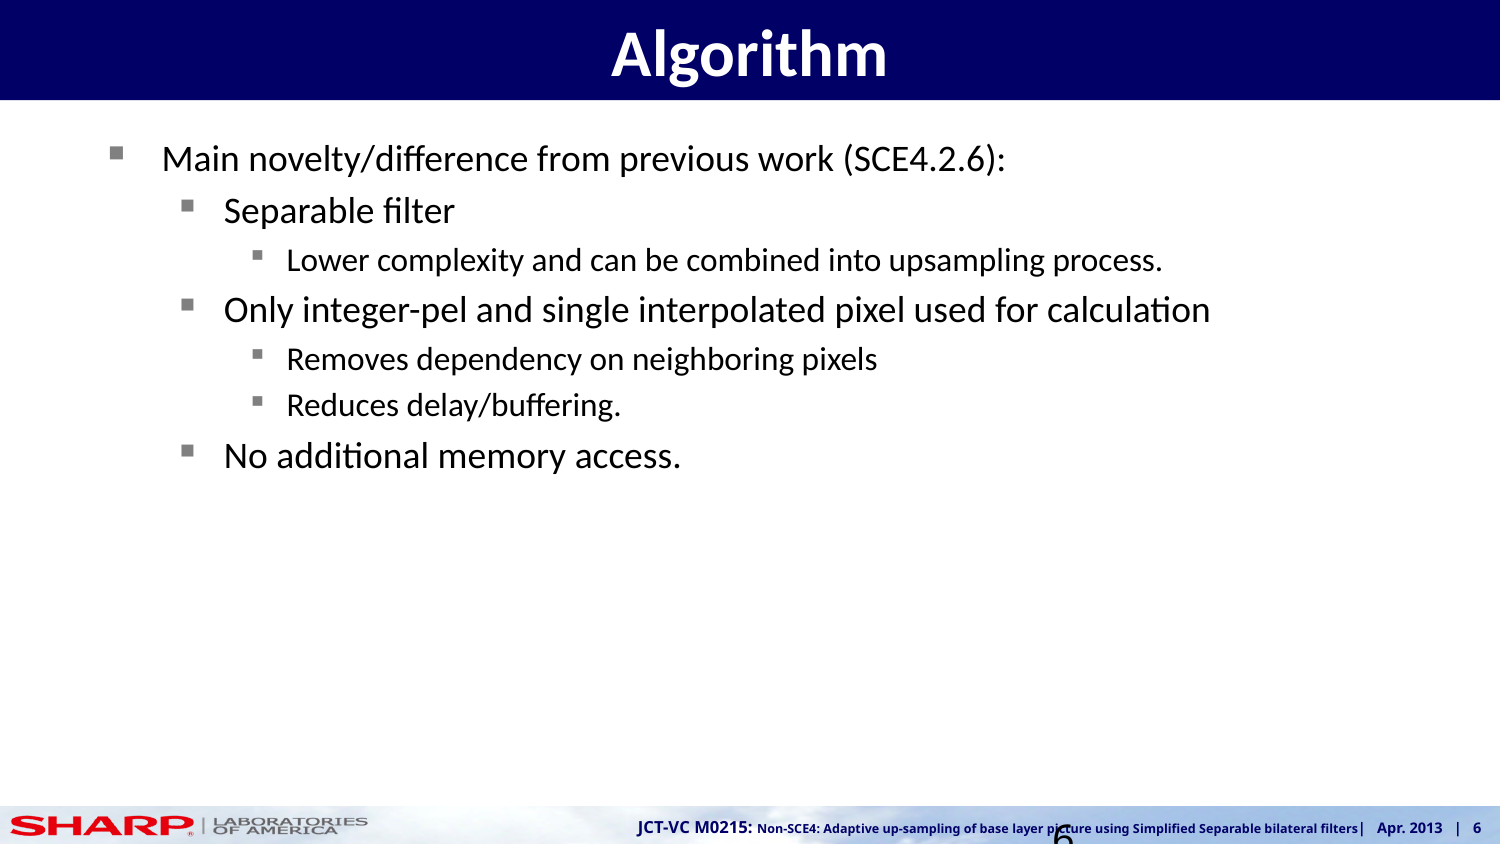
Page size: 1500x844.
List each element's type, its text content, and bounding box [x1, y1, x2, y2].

picture [1026, 806, 1037, 844]
picture [0, 806, 549, 844]
title Algorithm [17, 0, 1484, 101]
picture [1225, 806, 1500, 844]
list Main novelty/difference from previous work (SCE4.2.6): Separable filter Lower complexity and can be combined into upsampling process. Only integer-pel and single interpolated pixel used for calculation Removes dependency on neighboring pixels Reduces delay/buffering. No additional memory access. [93, 126, 1425, 756]
footer [549, 806, 1026, 844]
slide_number 6 [1037, 806, 1225, 844]
